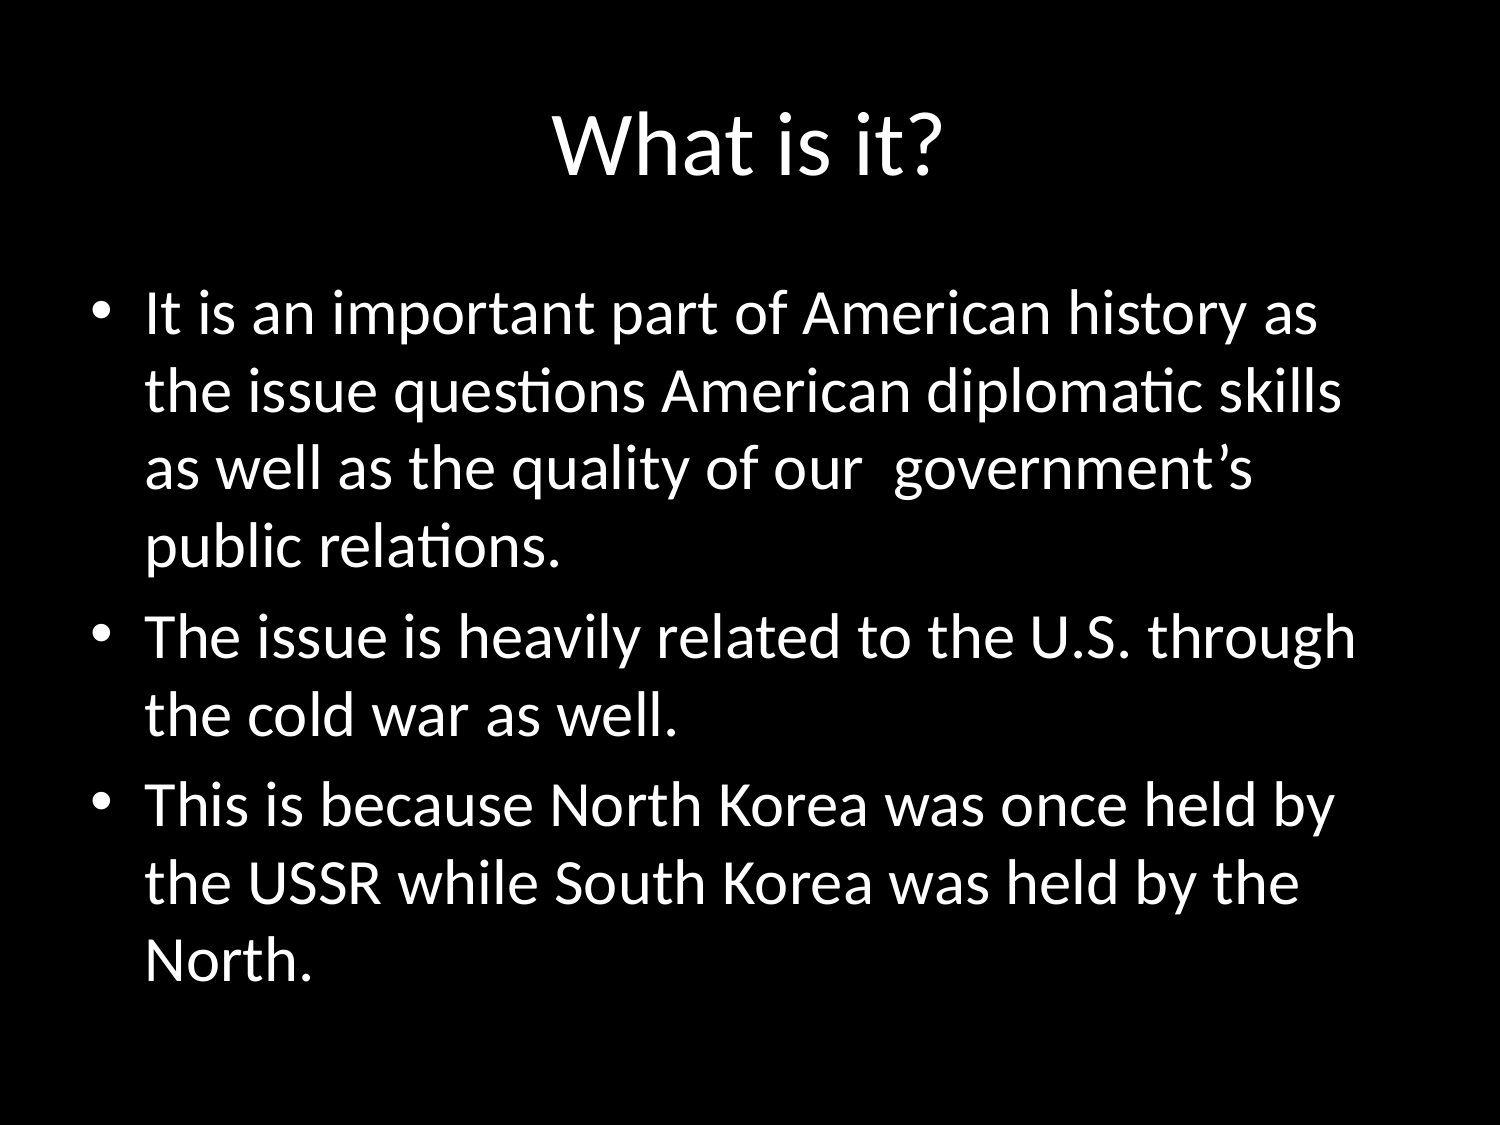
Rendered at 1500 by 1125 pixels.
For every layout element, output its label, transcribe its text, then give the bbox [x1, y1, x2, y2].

list It is an important part of American history as the issue questions American diplomatic skills as well as the quality of our government’s public relations. The issue is heavily related to the U.S. through the cold war as well. This is because North Korea was once held by the USSR while South Korea was held by the North. [75, 262, 1425, 1005]
title What is it? [75, 45, 1425, 233]
